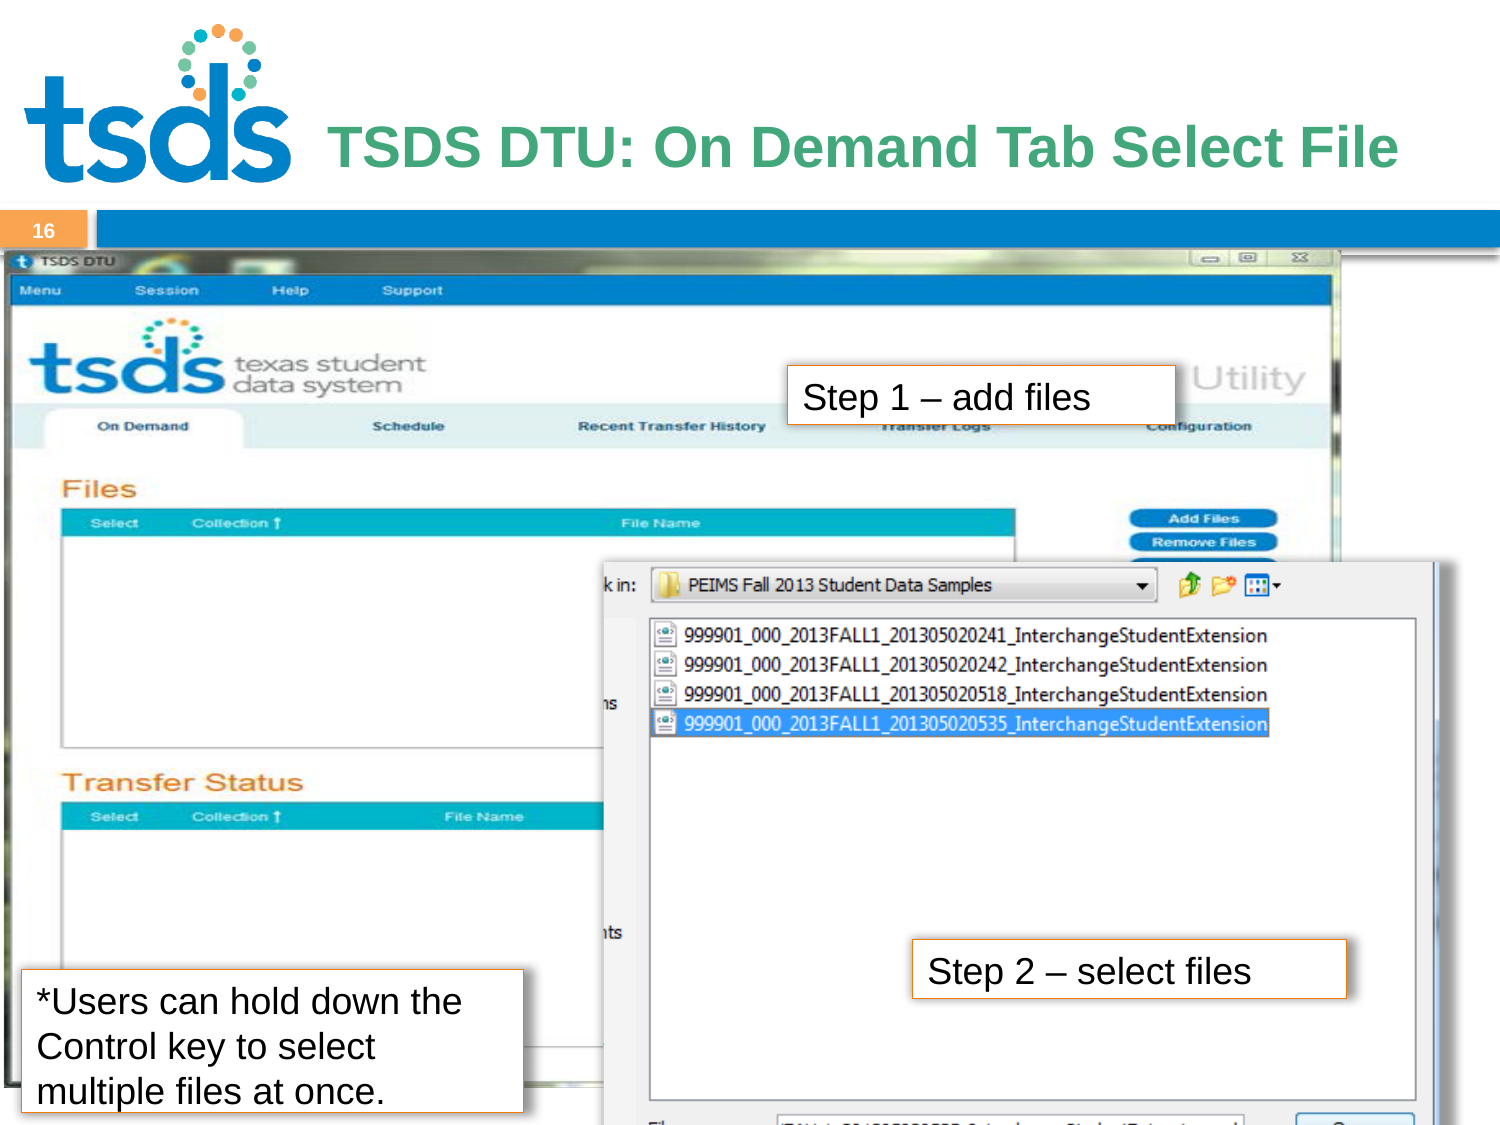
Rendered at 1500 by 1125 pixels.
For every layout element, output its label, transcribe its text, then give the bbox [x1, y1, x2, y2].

picture [3, 249, 1440, 1125]
text_box *Users can hold down the Control key to select multiple files at once. [21, 1098, 524, 1113]
slide_number 16 [0, 210, 88, 251]
title TSDS DTU: On Demand Tab Select File [312, 75, 1438, 213]
picture [24, 24, 291, 191]
